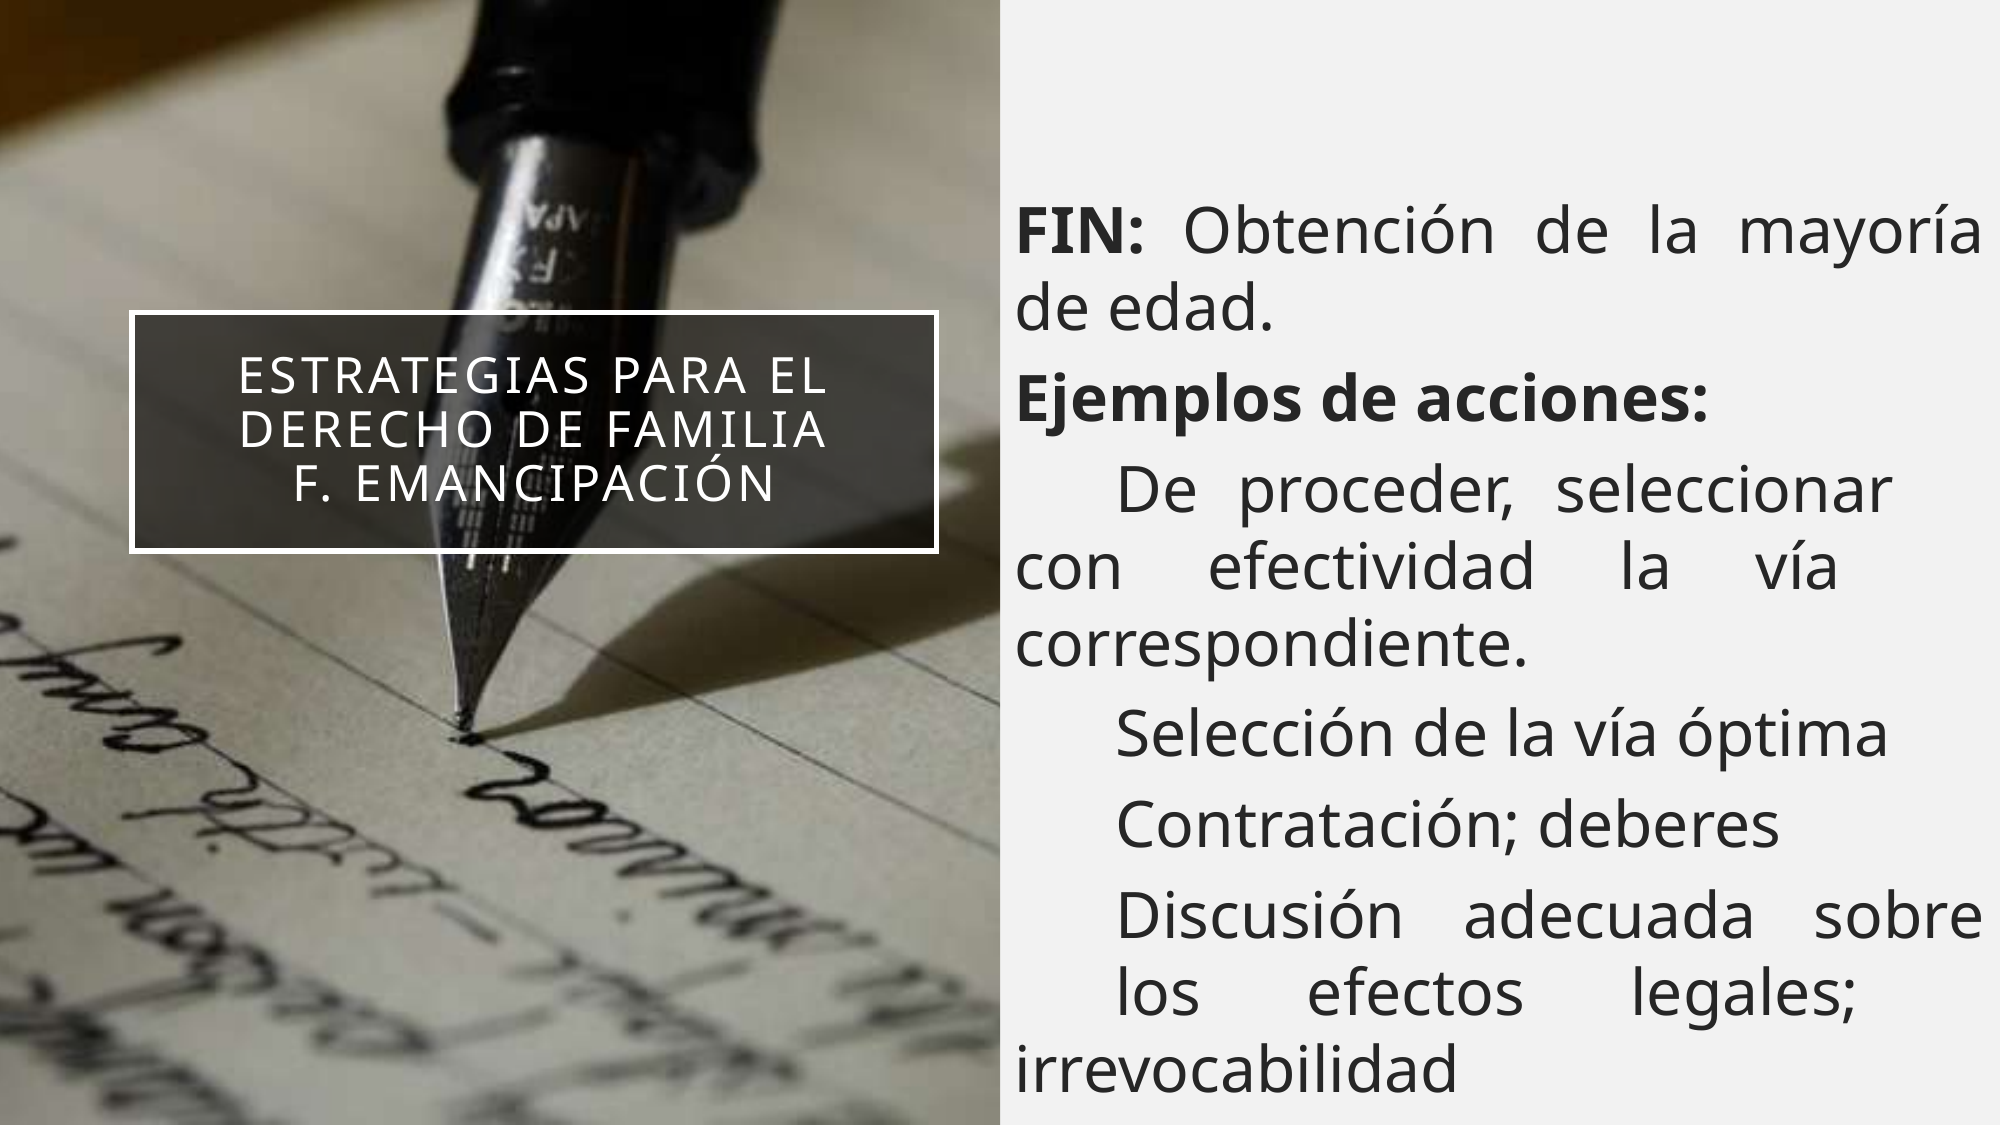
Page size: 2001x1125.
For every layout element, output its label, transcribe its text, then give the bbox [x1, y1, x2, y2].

list FIN: Obtención de la mayoría de edad. Ejemplos de acciones: De proceder, seleccionar con efectividad la vía correspondiente. Selección de la vía óptima Contratación; deberes Discusión adecuada sobre los efectos legales; irrevocabilidad [1001, 0, 2000, 1125]
picture [0, 0, 1001, 1125]
